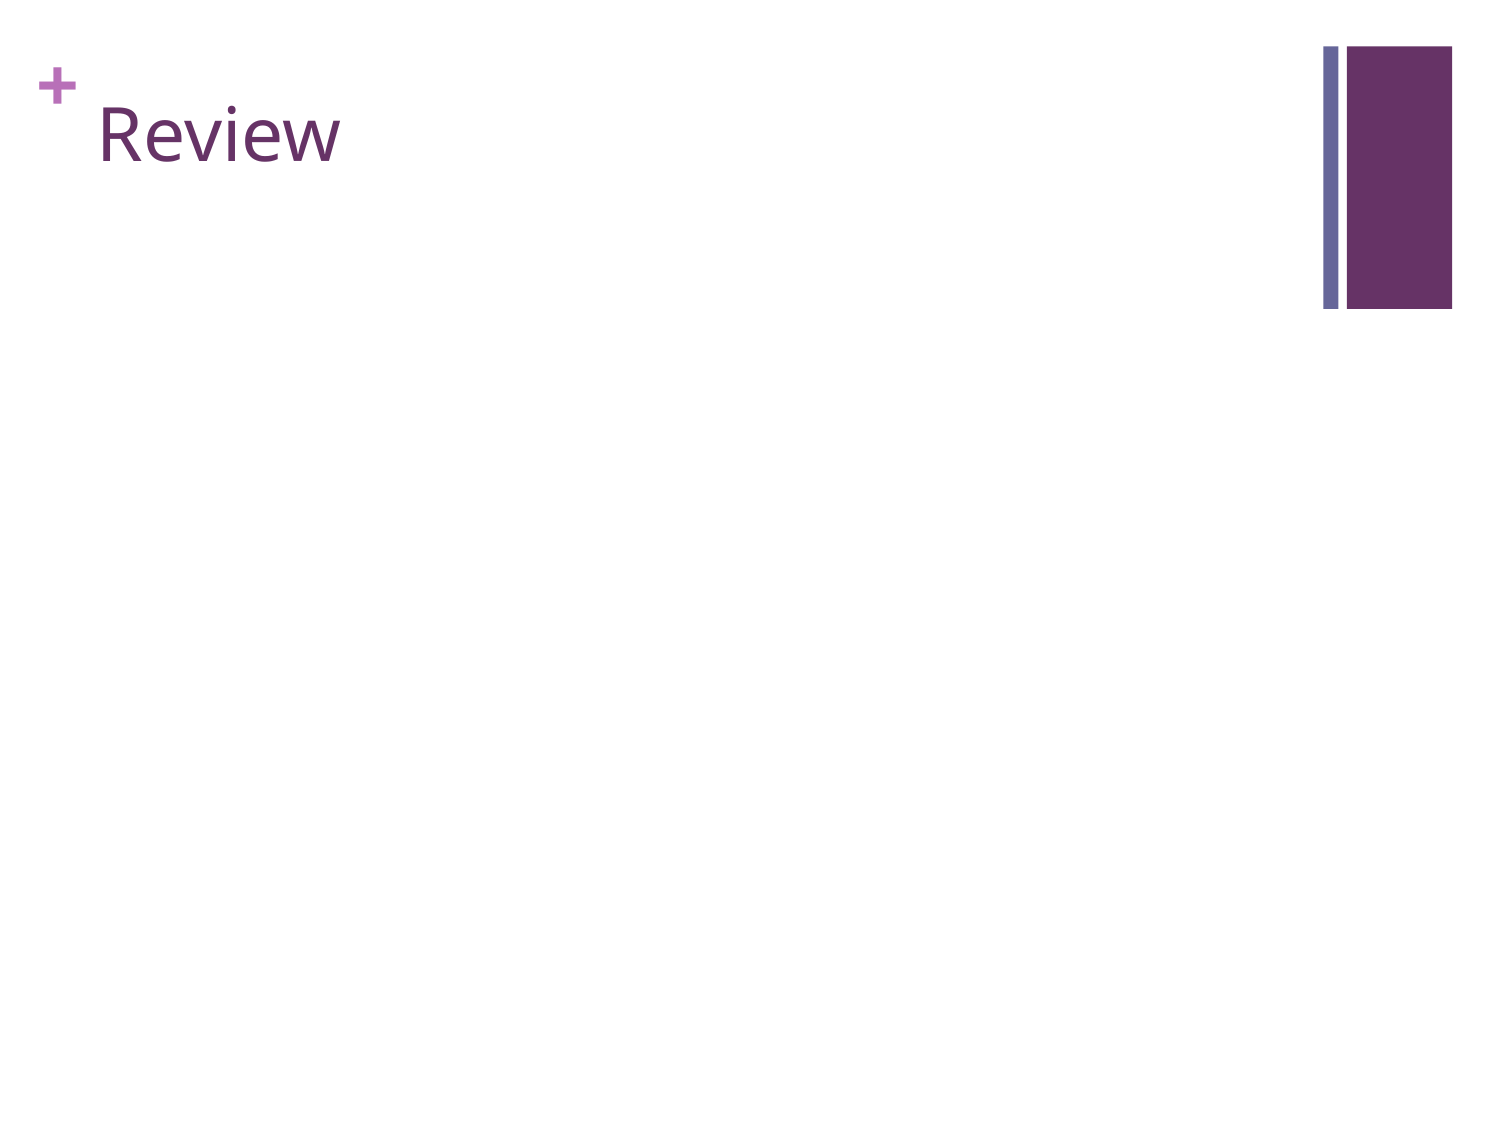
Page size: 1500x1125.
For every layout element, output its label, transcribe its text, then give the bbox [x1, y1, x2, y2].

title Review [81, 79, 1322, 263]
